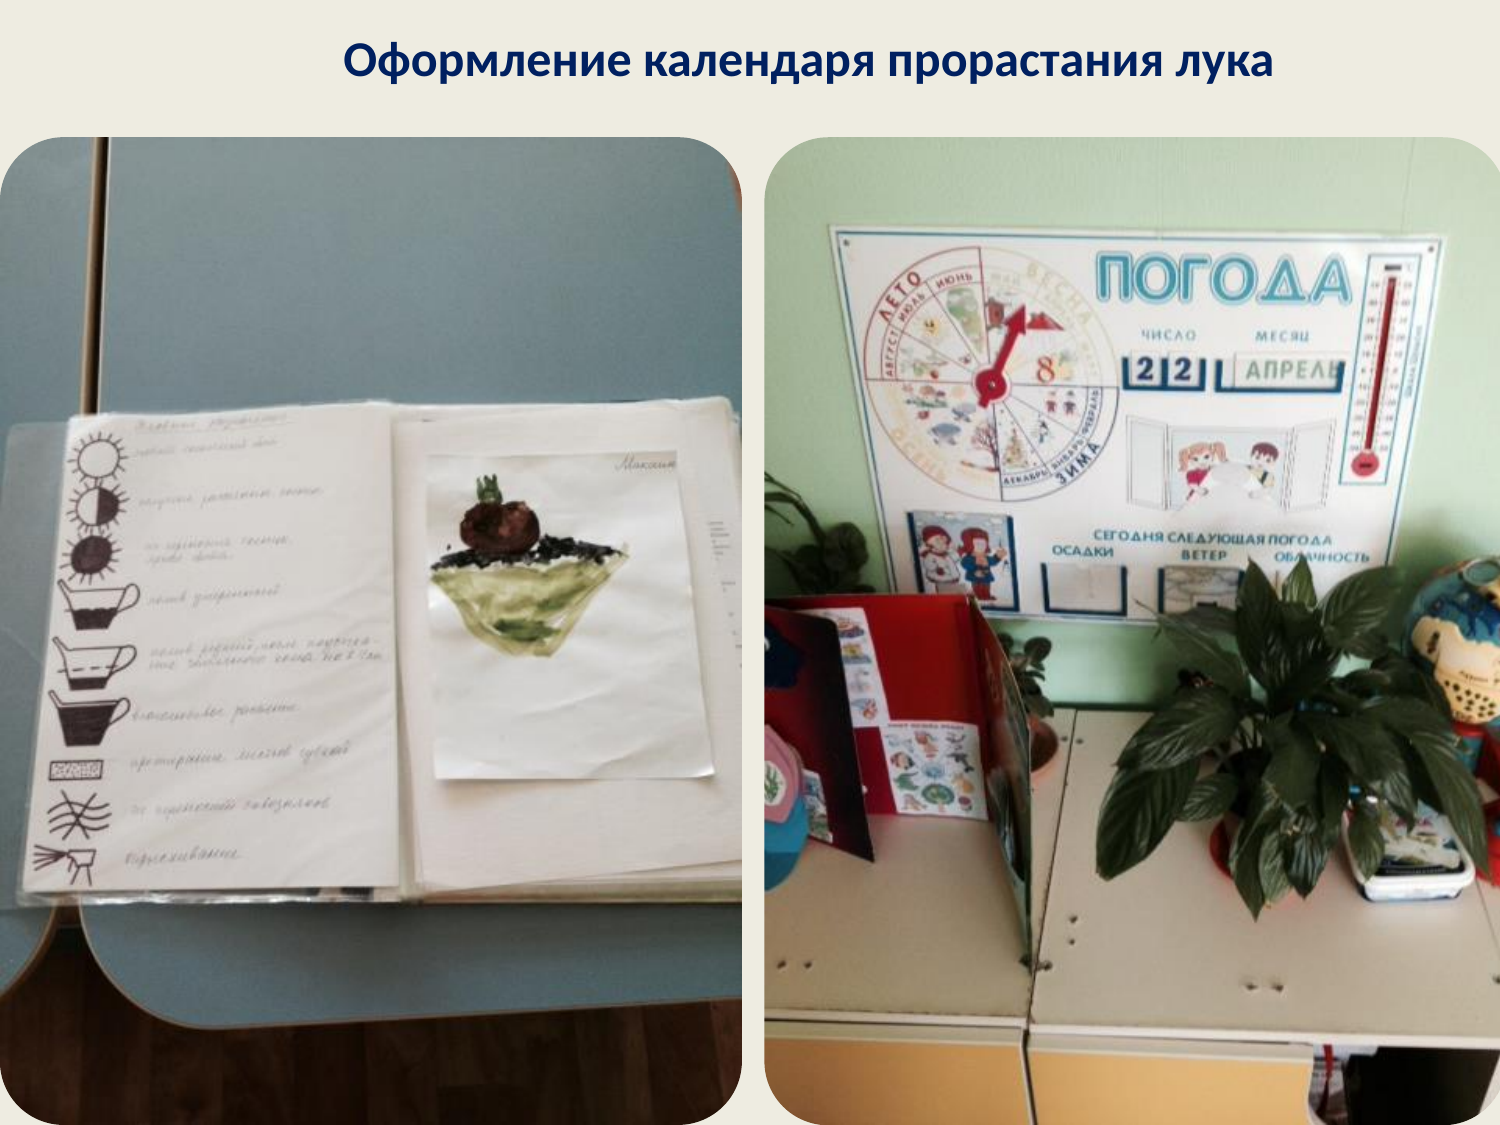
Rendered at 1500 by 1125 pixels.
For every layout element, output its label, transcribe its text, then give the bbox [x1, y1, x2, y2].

picture [0, 136, 743, 1125]
text_box Оформление календаря прорастания лука [277, 19, 1341, 94]
picture [764, 136, 1500, 1125]
